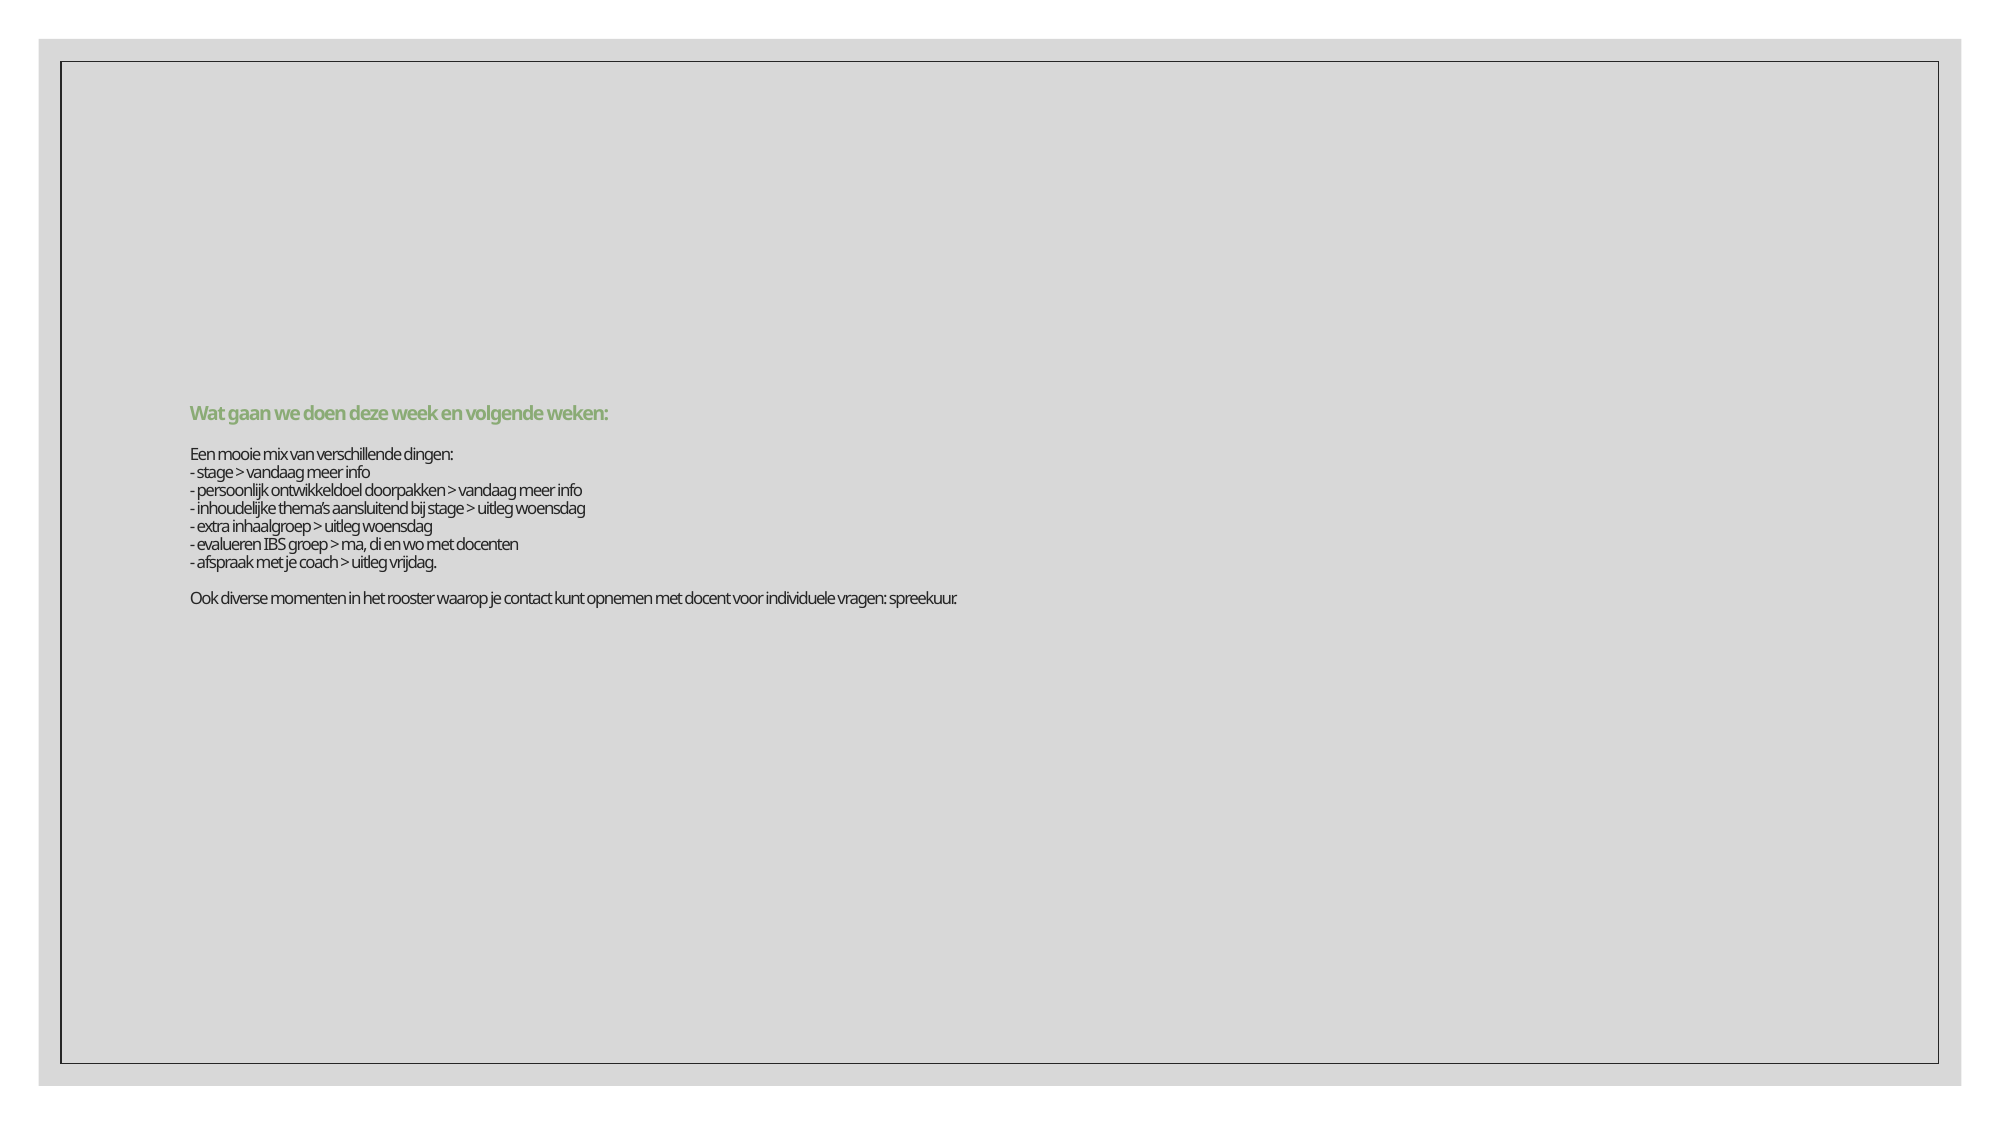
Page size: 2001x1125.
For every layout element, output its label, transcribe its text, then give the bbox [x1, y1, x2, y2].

title Wat gaan we doen deze week en volgende weken: Een mooie mix van verschillende dingen: - stage > vandaag meer info - persoonlijk ontwikkeldoel doorpakken > vandaag meer info - inhoudelijke thema’s aansluitend bij stage > uitleg woensdag - extra inhaalgroep > uitleg woensdag - evalueren IBS groep > ma, di en wo met docenten - afspraak met je coach > uitleg vrijdag. Ook diverse momenten in het rooster waarop je contact kunt opnemen met docent voor individuele vragen: spreekuur. [174, 393, 1825, 619]
